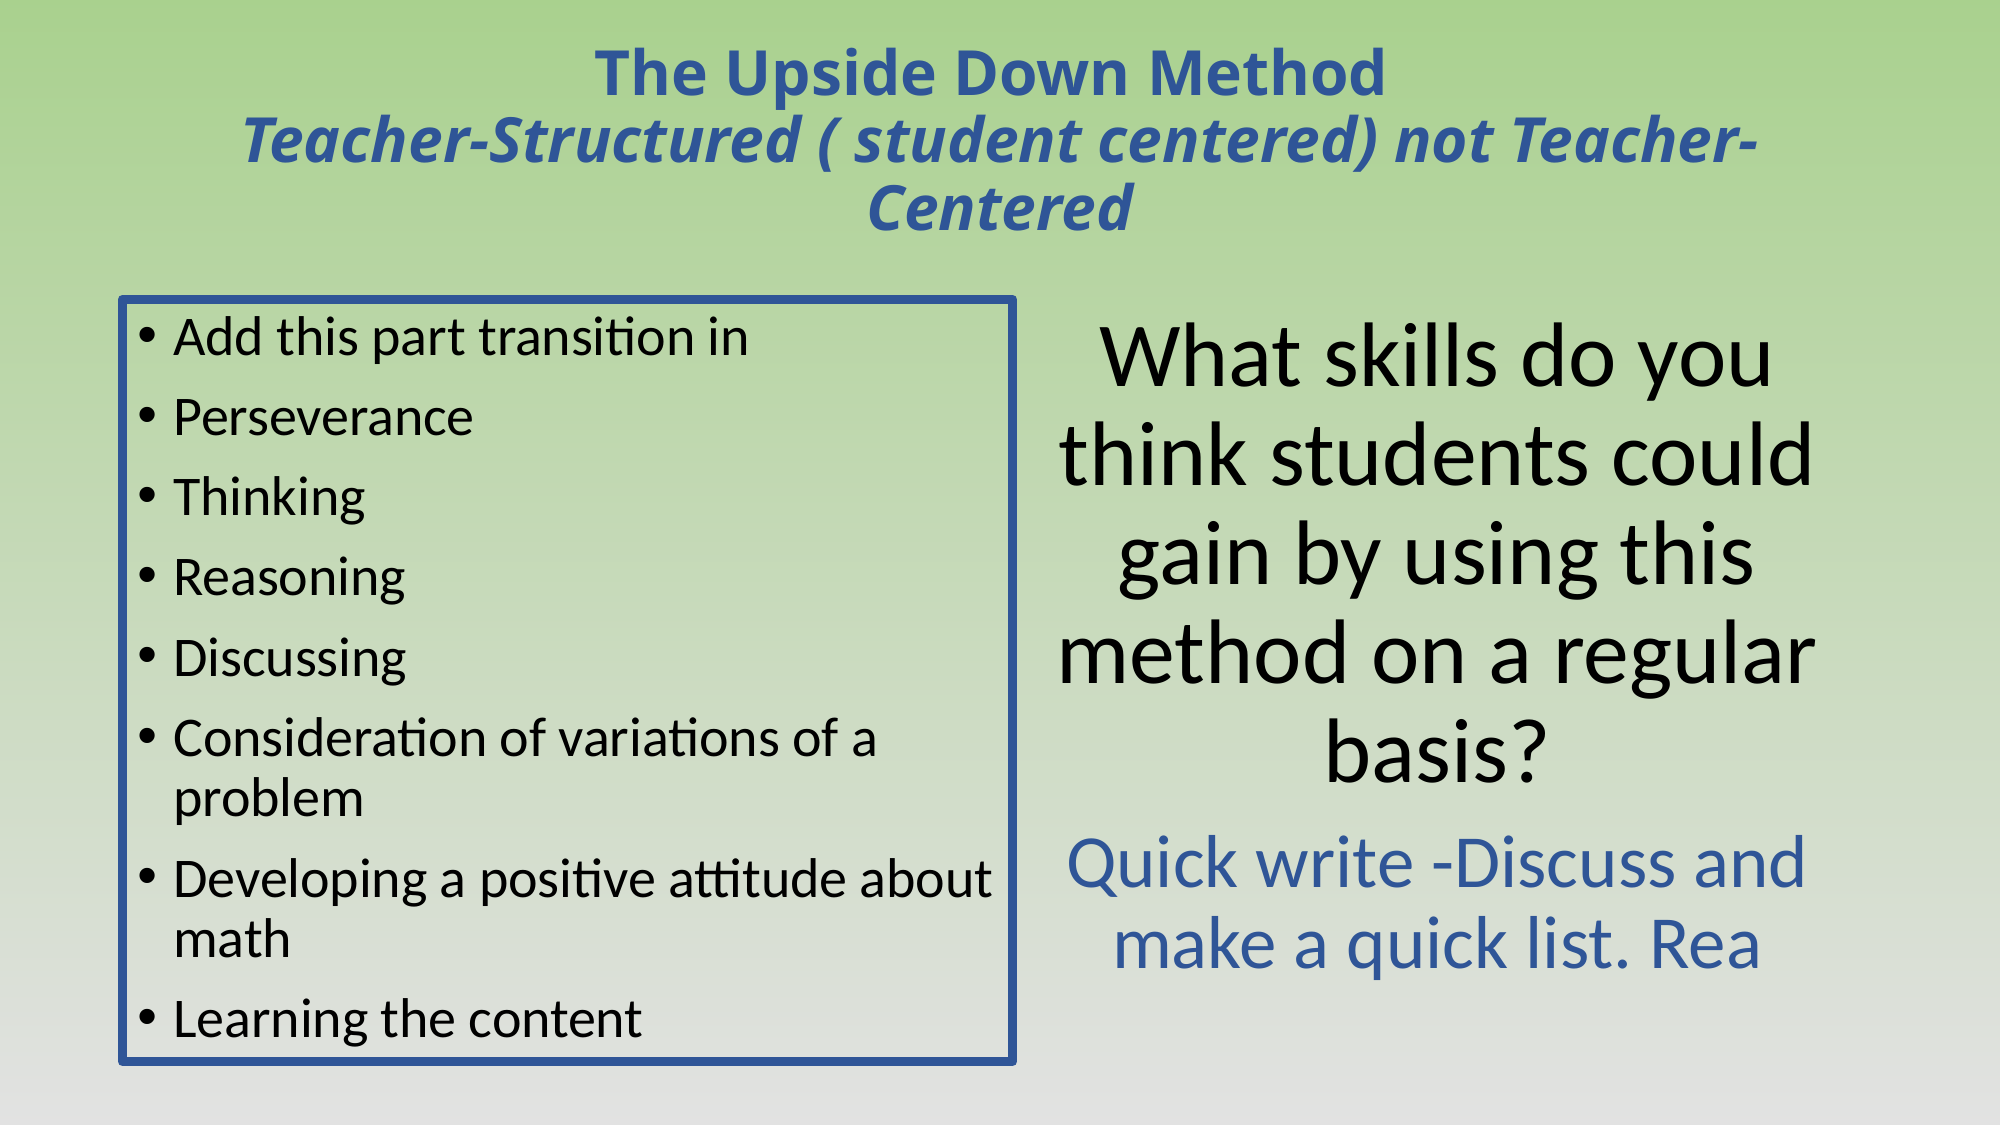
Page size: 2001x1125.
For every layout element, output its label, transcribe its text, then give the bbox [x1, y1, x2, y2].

list Add this part transition in Perseverance Thinking Reasoning Discussing Consideration of variations of a problem Developing a positive attitude about math Learning the content [122, 299, 1013, 1062]
list What skills do you think students could gain by using this method on a regular basis? Quick write -Discuss and make a quick list. Rea [1012, 299, 1863, 1014]
title The Upside Down Method Teacher-Structured ( student centered) not Teacher-Centered [137, 33, 1863, 252]
